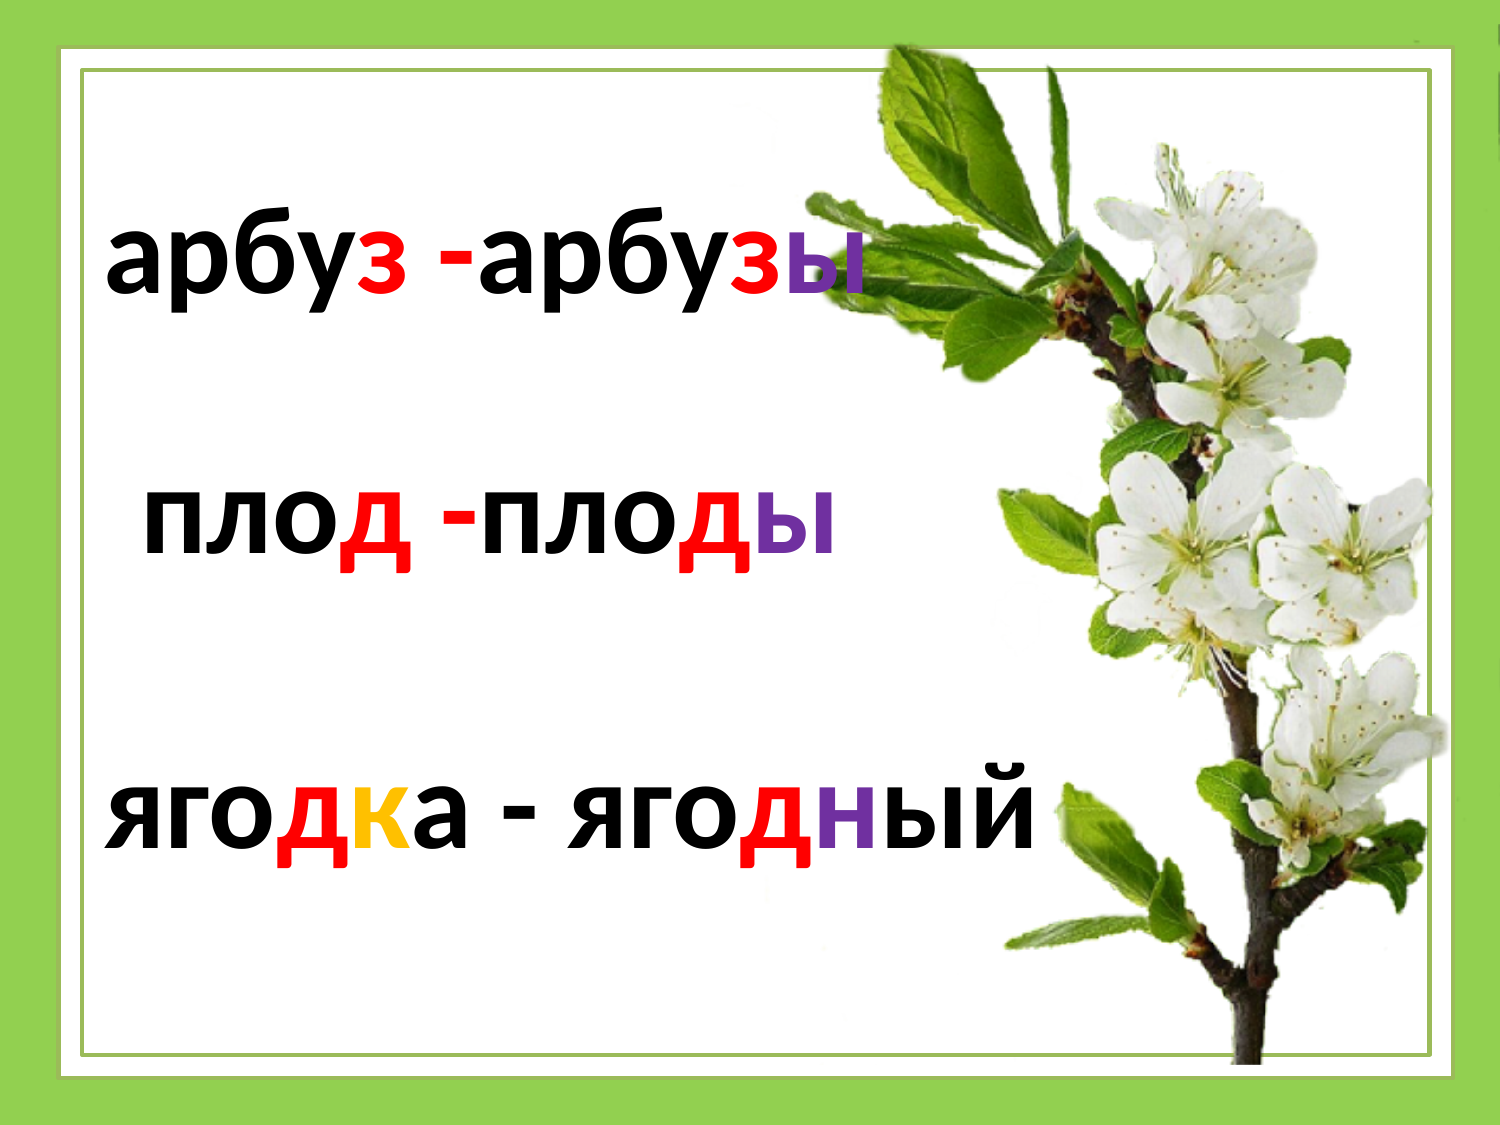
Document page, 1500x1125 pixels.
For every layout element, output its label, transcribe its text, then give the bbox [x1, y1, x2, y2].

text_box ягодка - ягодный [88, 715, 1105, 881]
picture [729, 25, 1499, 1064]
text_box арбуз -арбузы [88, 160, 963, 326]
text_box плод -плоды [88, 420, 892, 586]
